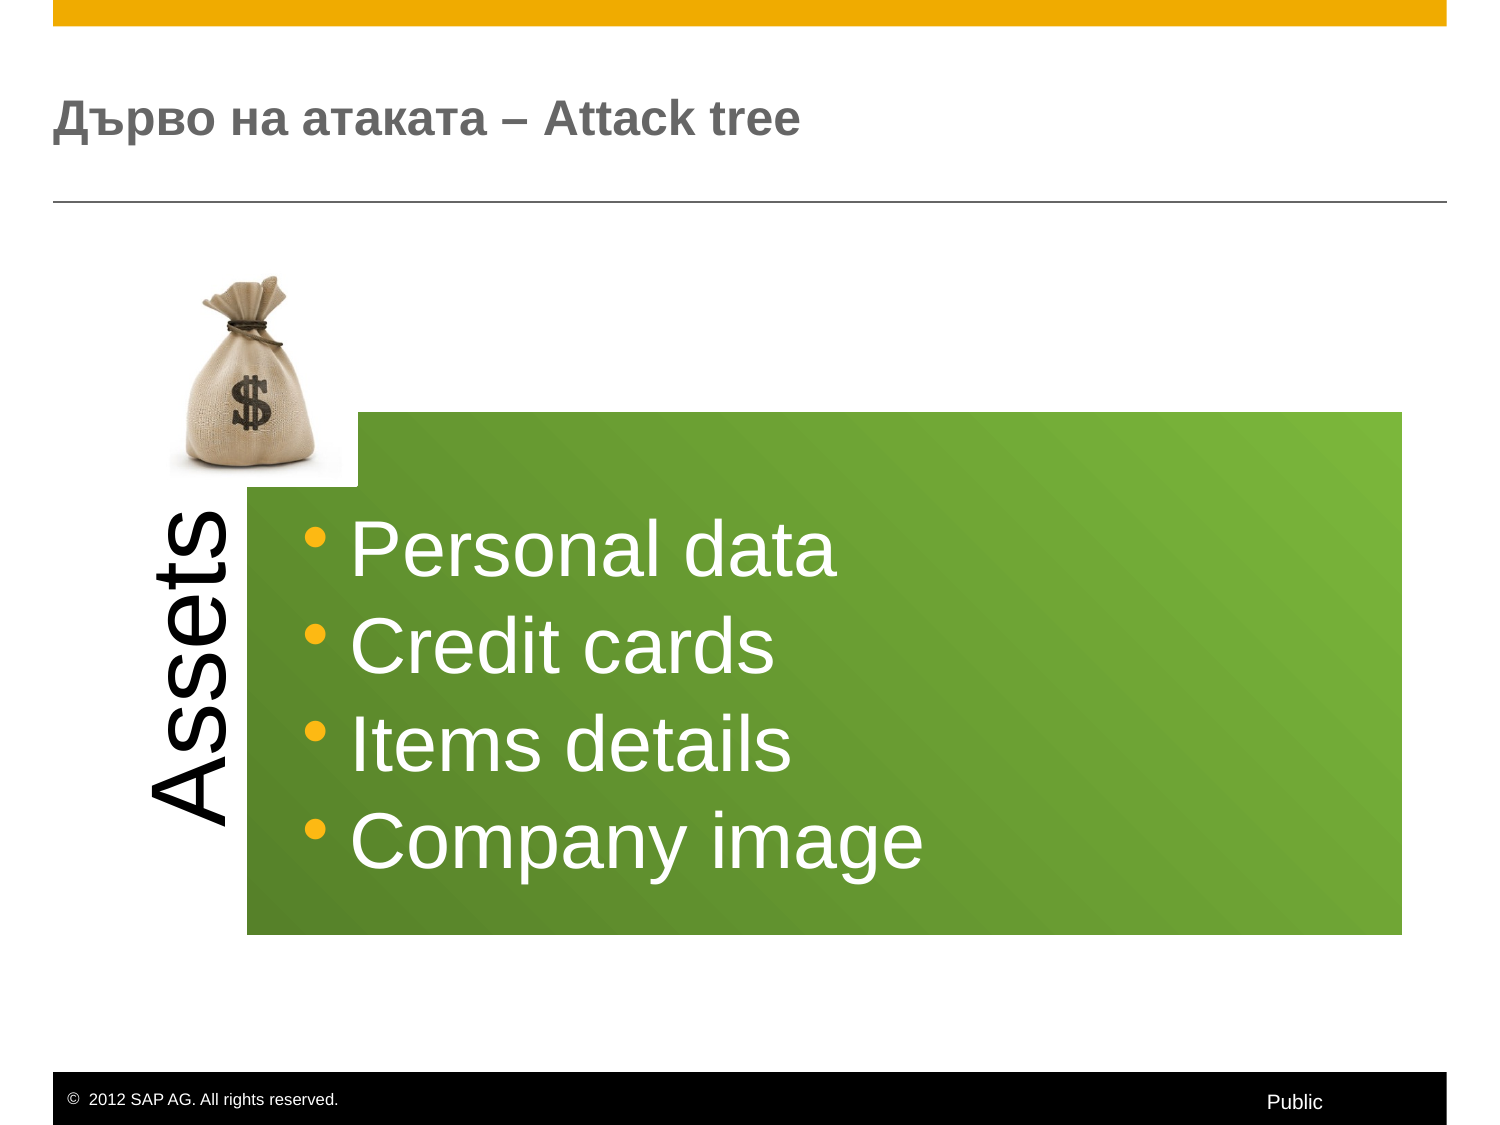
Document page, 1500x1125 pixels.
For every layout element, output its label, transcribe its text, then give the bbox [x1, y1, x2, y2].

text_box Personal data Credit cards Items details Company image [244, 409, 1405, 938]
title Дърво на атаката – Attack tree [53, 53, 1447, 178]
text_box Assets [134, 487, 244, 937]
text_box [132, 262, 358, 487]
